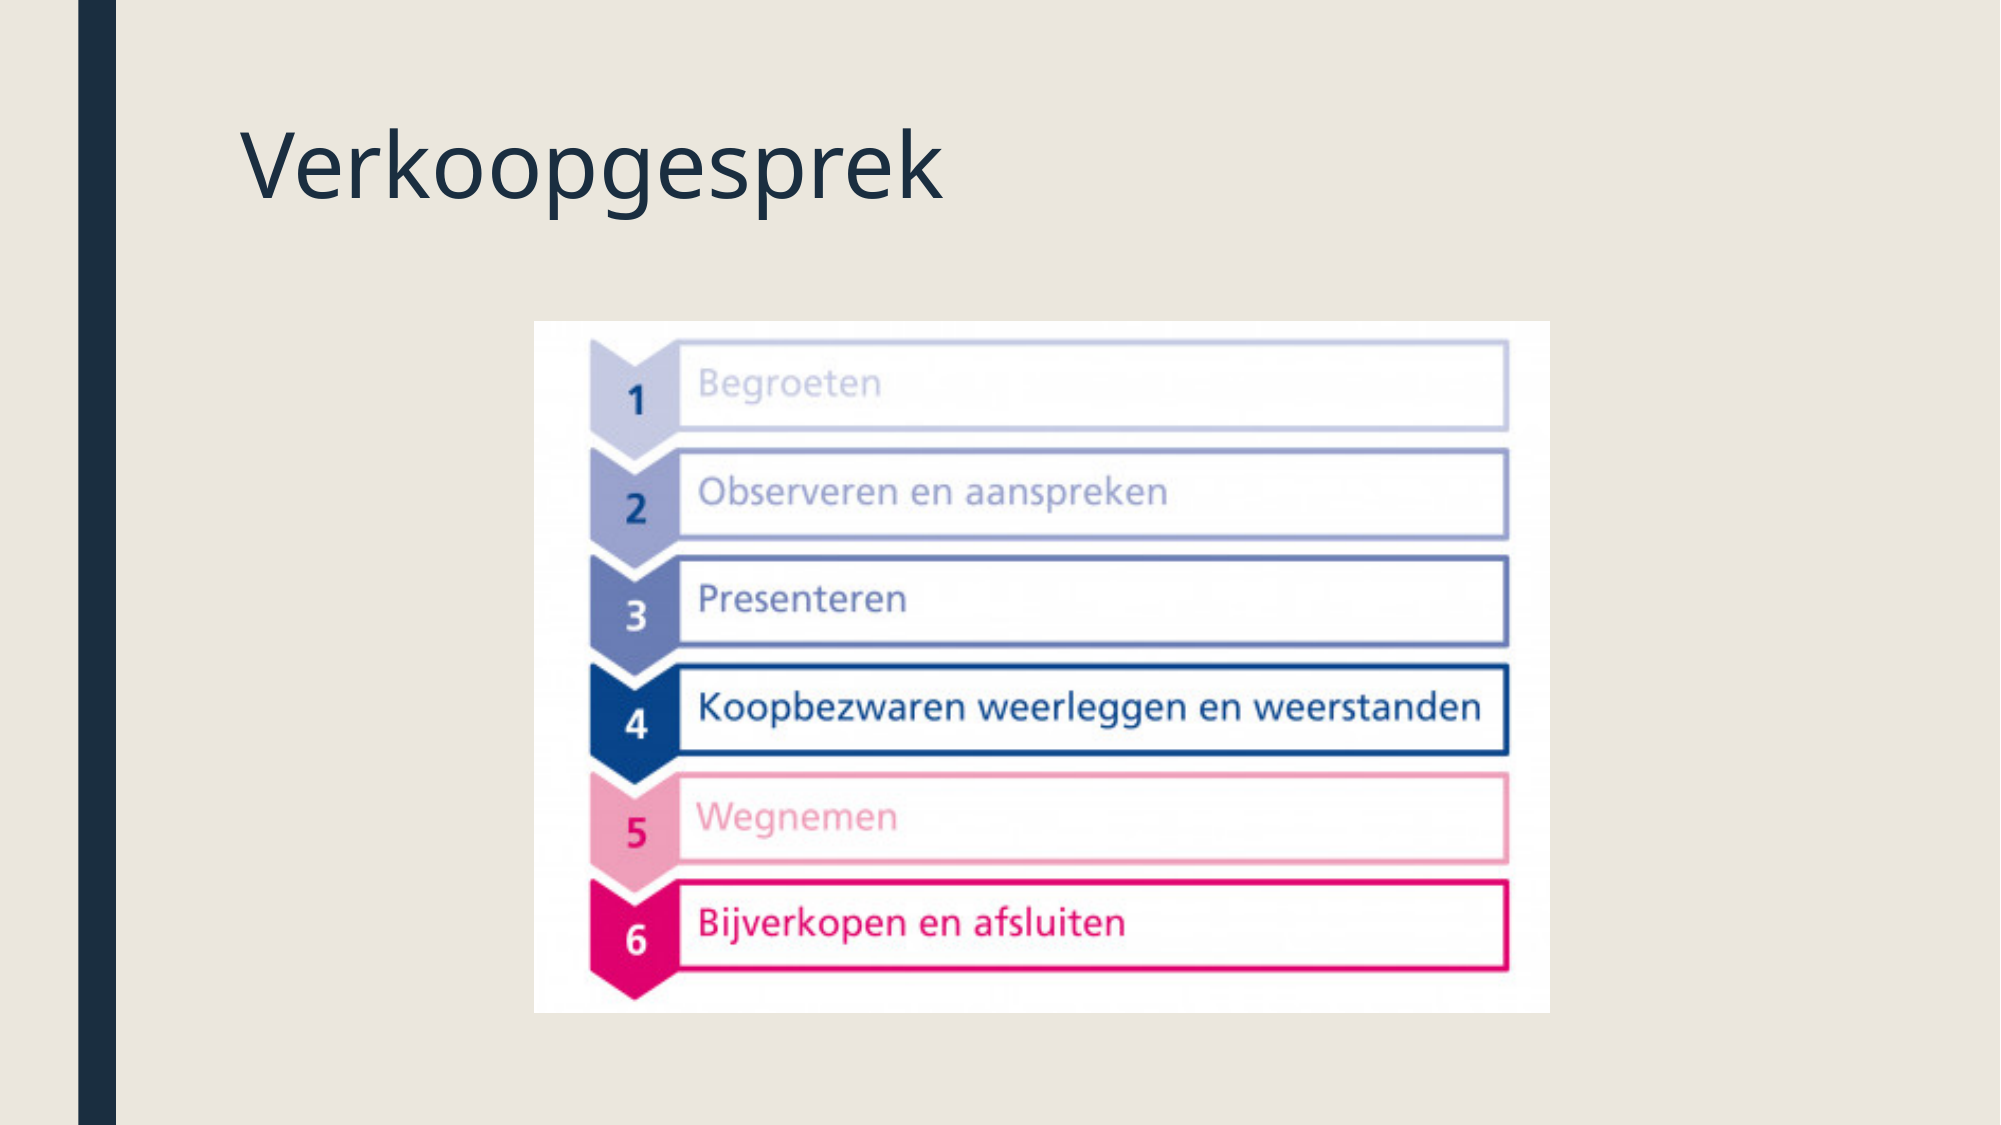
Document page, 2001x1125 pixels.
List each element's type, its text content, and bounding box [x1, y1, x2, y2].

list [534, 321, 1550, 1013]
title Verkoopgesprek [225, 112, 1800, 357]
